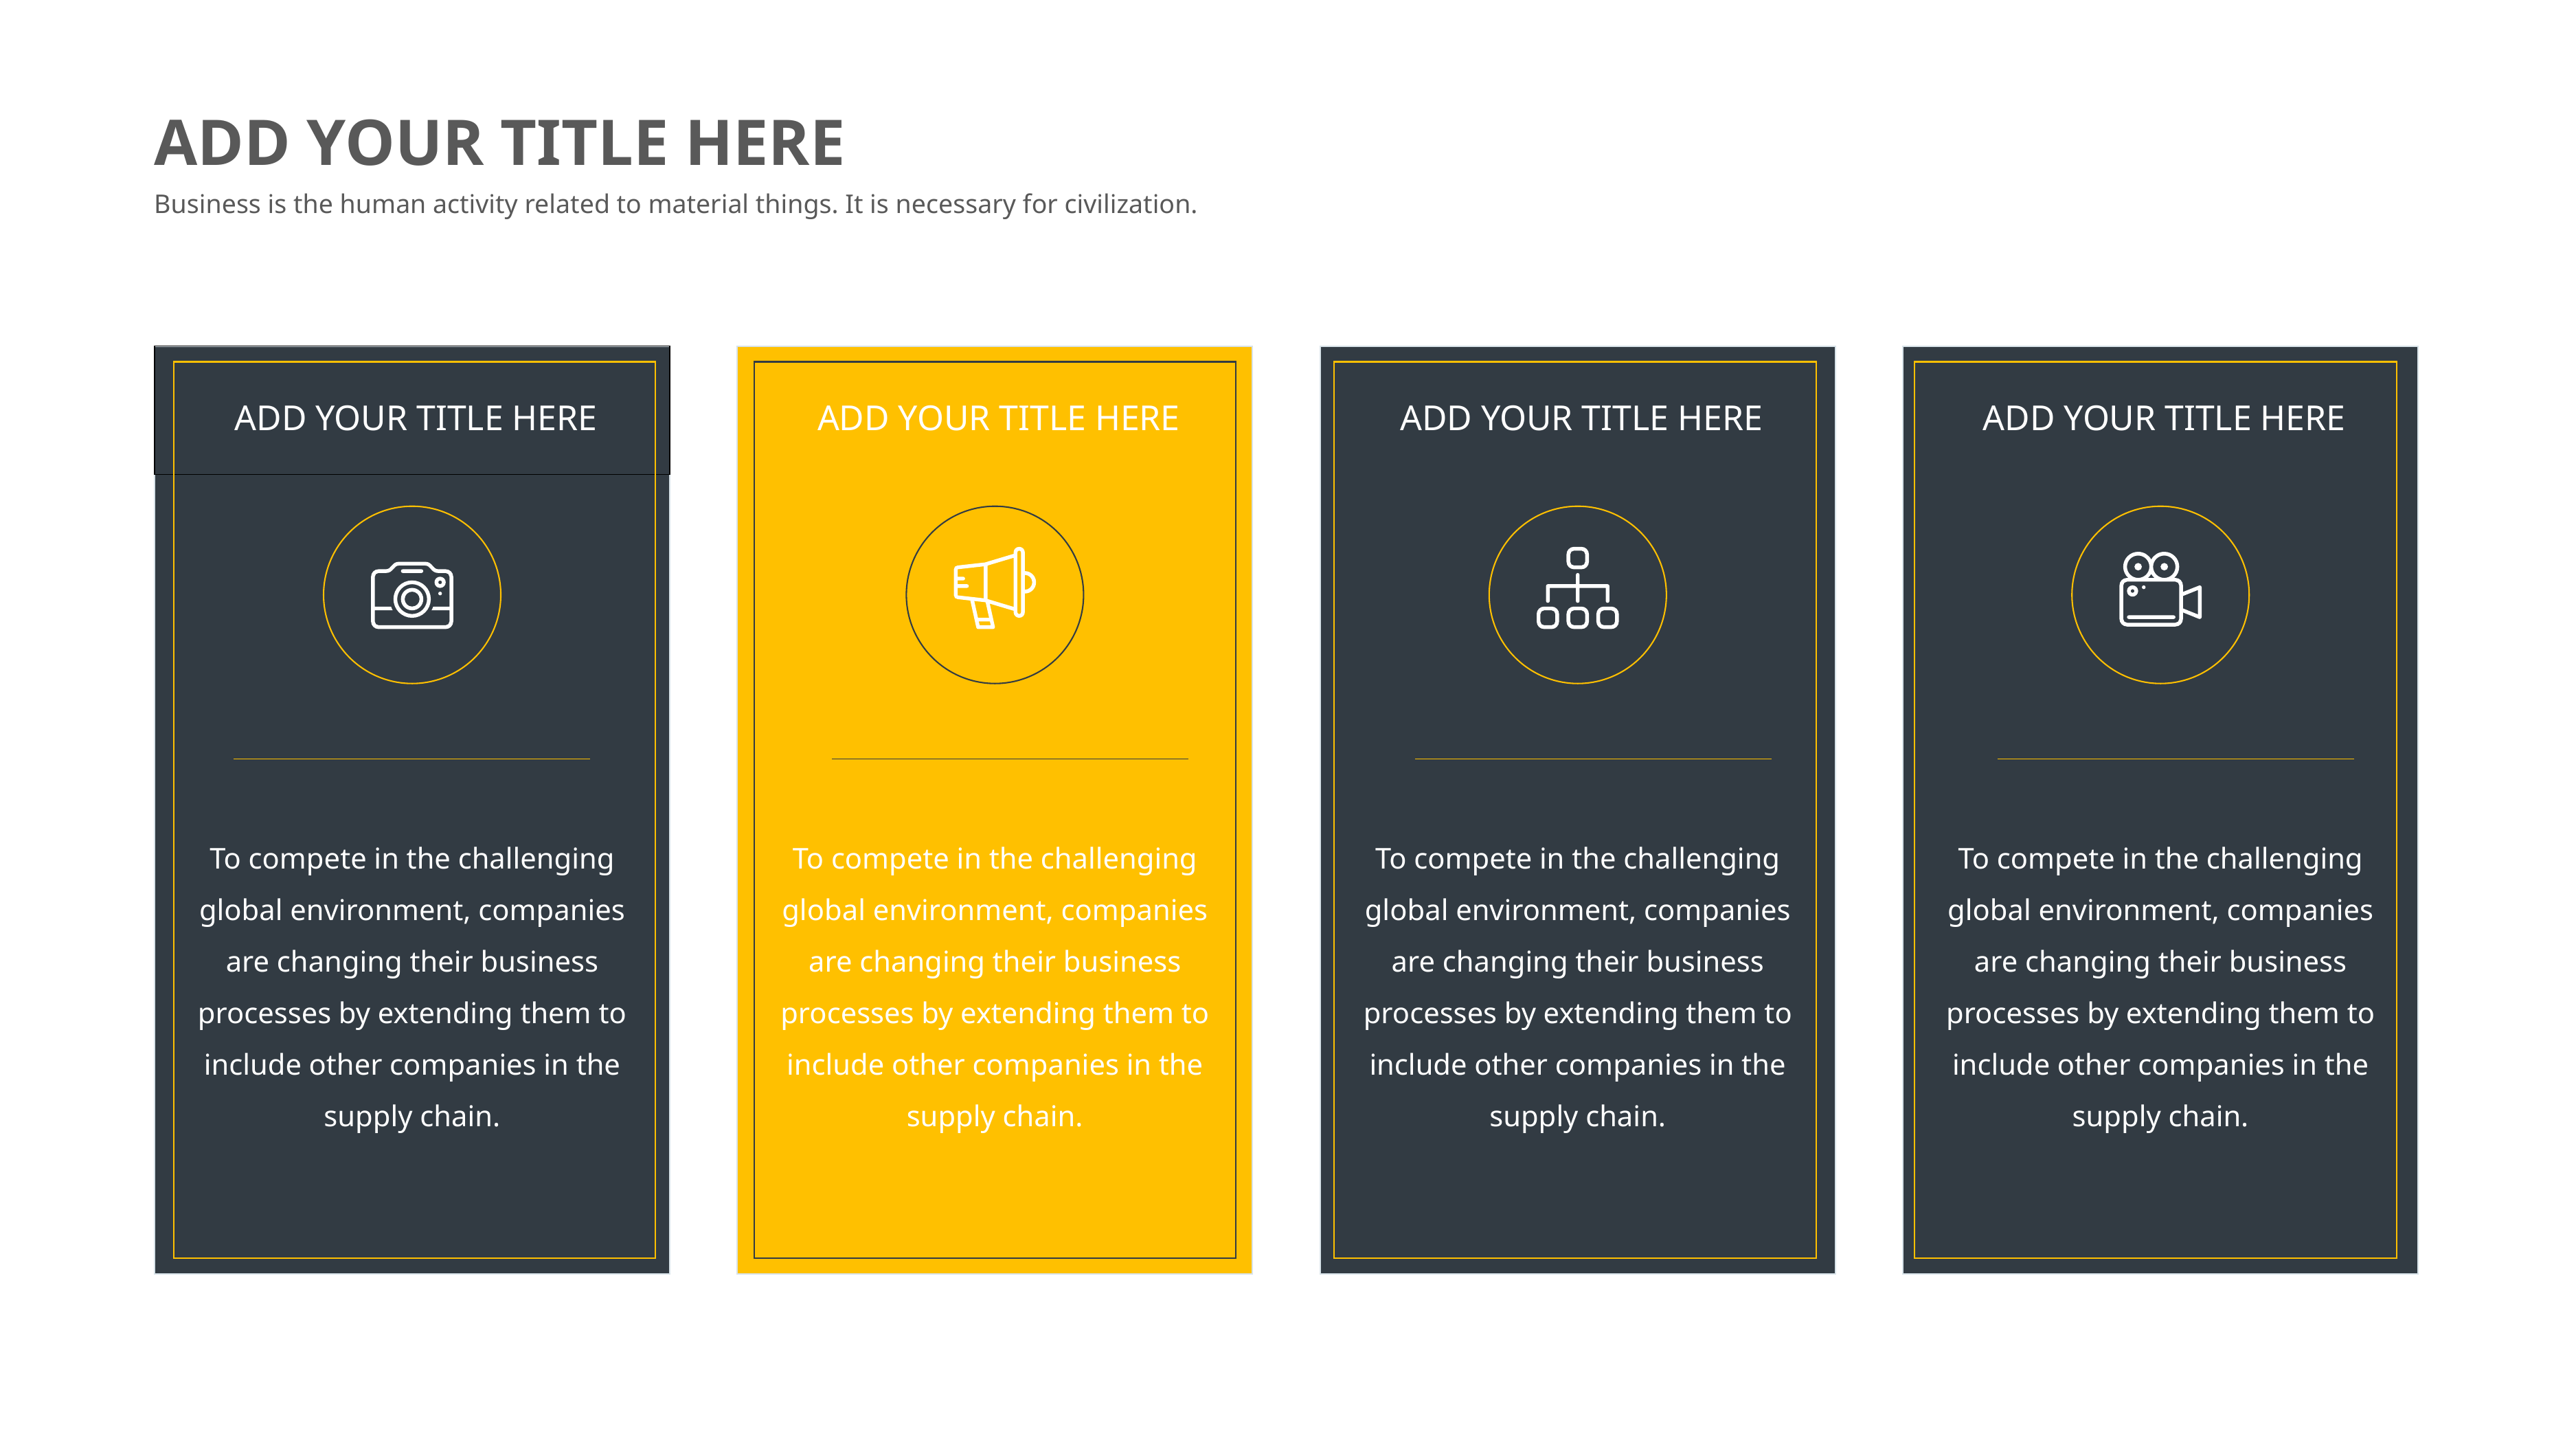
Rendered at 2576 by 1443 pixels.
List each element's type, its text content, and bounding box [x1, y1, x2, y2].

text_box Business is the human activity related to material things. It is necessary for civilization. [144, 166, 1257, 223]
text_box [154, 346, 670, 1274]
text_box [737, 346, 1253, 1274]
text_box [1903, 346, 2419, 1274]
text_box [1320, 346, 1835, 1274]
text_box ADD YOUR TITLE HERE [144, 59, 1121, 166]
